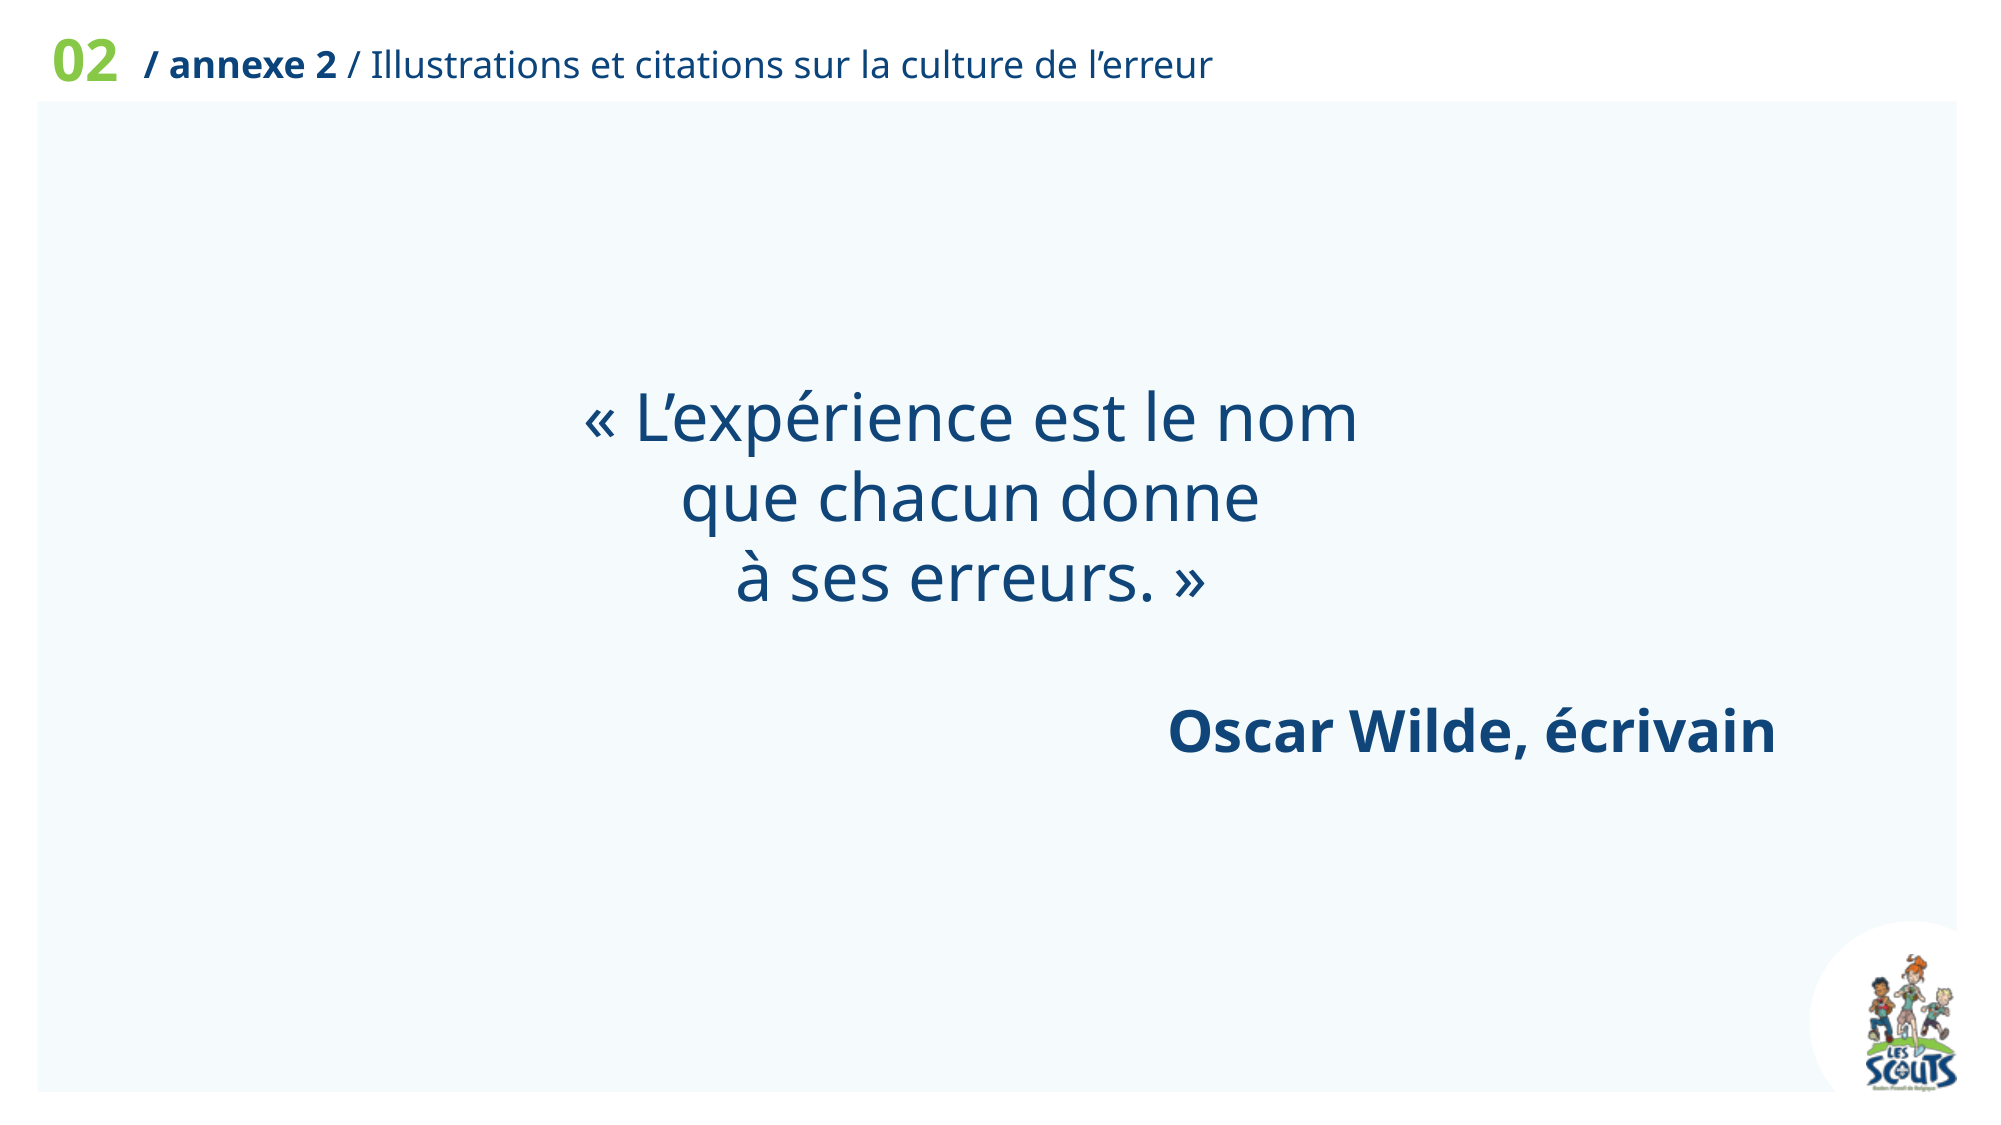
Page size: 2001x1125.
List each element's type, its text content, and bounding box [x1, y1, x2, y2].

text_box « L’expérience est le nom que chacun donne à ses erreurs. » Oscar Wilde, écrivain [150, 367, 1793, 772]
picture [1866, 954, 1957, 1092]
text_box 02 [37, 15, 151, 101]
text_box / annexe 2 / Illustrations et citations sur la culture de l’erreur [151, 33, 1310, 94]
